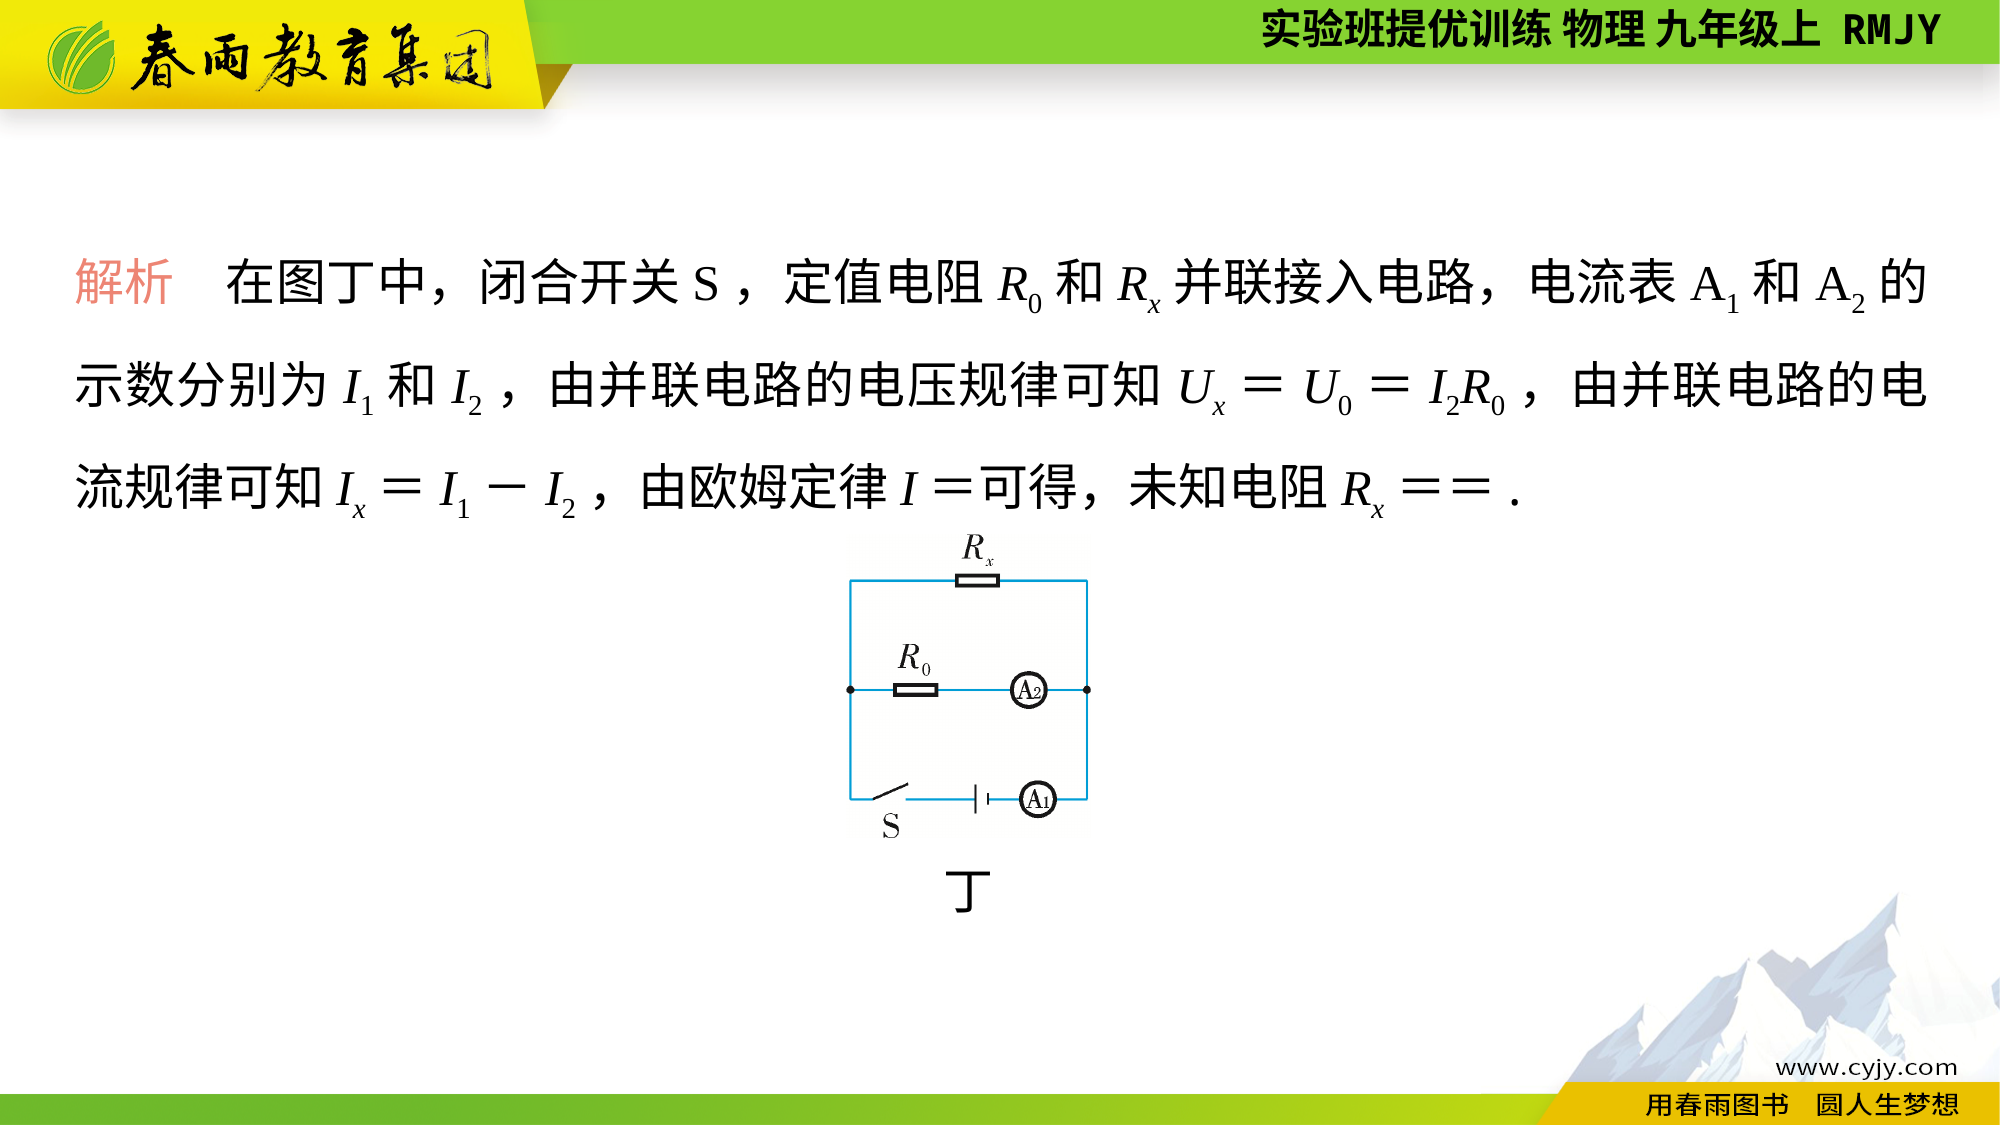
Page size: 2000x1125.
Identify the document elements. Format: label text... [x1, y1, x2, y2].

text_box 丁 [928, 846, 1009, 927]
picture [0, 0, 2000, 1125]
